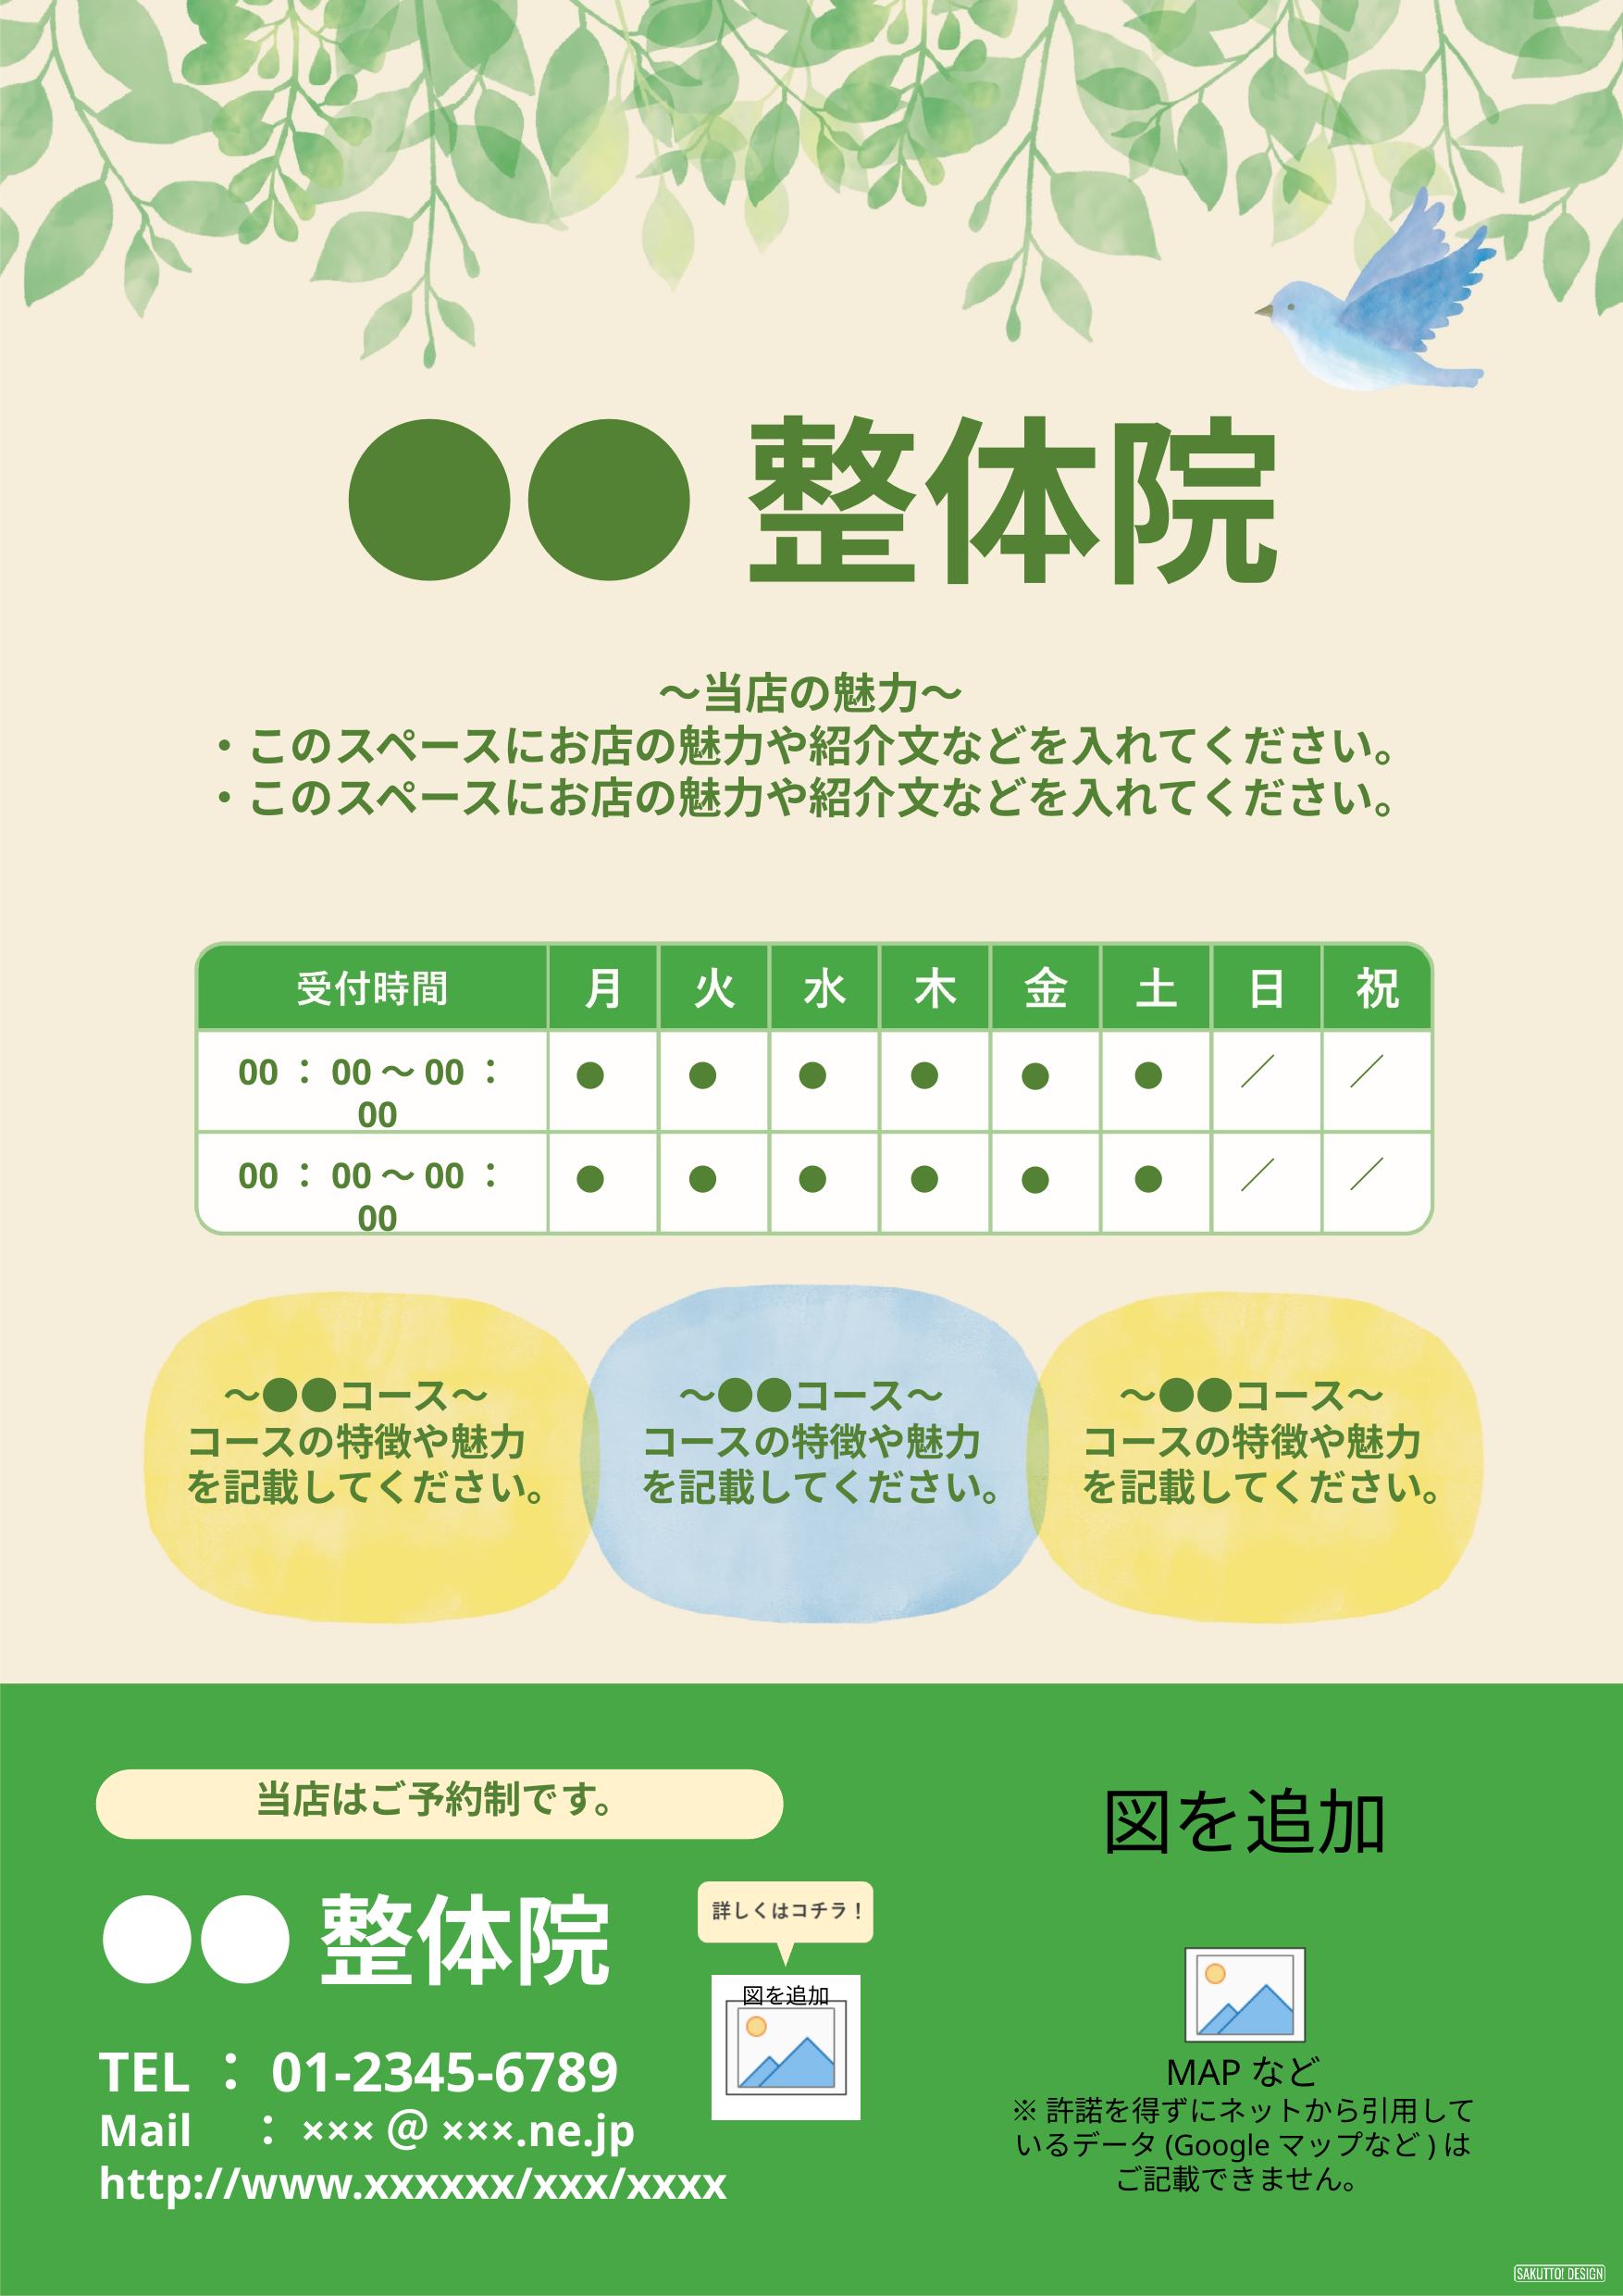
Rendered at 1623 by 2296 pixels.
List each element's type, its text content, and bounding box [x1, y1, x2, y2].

text_box ● [561, 1146, 636, 1203]
text_box ● [561, 1043, 636, 1099]
text_box ／ [1335, 1042, 1410, 1099]
text_box 当店はご予約制です。 [204, 1769, 682, 1829]
text_box ● [1119, 1043, 1194, 1099]
text_box 00：00～00：00 [223, 1146, 533, 1246]
text_box ● [783, 1146, 858, 1203]
text_box ／ [1226, 1043, 1301, 1099]
text_box ● [1119, 1146, 1194, 1203]
text_box ～●●コース～ コースの特徴や魅力を記載してください。 [1048, 1364, 1456, 1517]
text_box ● [1006, 1044, 1081, 1100]
text_box 00：00～00：00 [223, 1043, 533, 1142]
text_box ～●●コース～ コースの特徴や魅力を記載してください。 [153, 1364, 560, 1517]
text_box ● [674, 1043, 749, 1099]
text_box ● [895, 1043, 970, 1099]
picture [0, 0, 1623, 2296]
text_box ● [895, 1146, 970, 1203]
text_box ● [1006, 1147, 1081, 1204]
text_box ／ [1335, 1145, 1410, 1202]
text_box ●●整体院 [305, 381, 1318, 612]
text_box ● [674, 1146, 749, 1203]
text_box ～●●コース～ コースの特徴や魅力を記載してください。 [608, 1364, 1015, 1517]
text_box TEL：01-2345-6789 Mail ：×××＠×××.ne.jp http://www.xxxxxx/xxx/xxxx [84, 2030, 858, 2215]
text_box ／ [1226, 1146, 1301, 1203]
text_box ● [783, 1043, 858, 1099]
text_box ～当店の魅力～ ・このスペースにお店の魅力や紹介文などを入れてください。 ・このスペースにお店の魅力や紹介文などを入れてください。 [173, 659, 1450, 830]
text_box ●●整体院 [84, 1871, 768, 2004]
